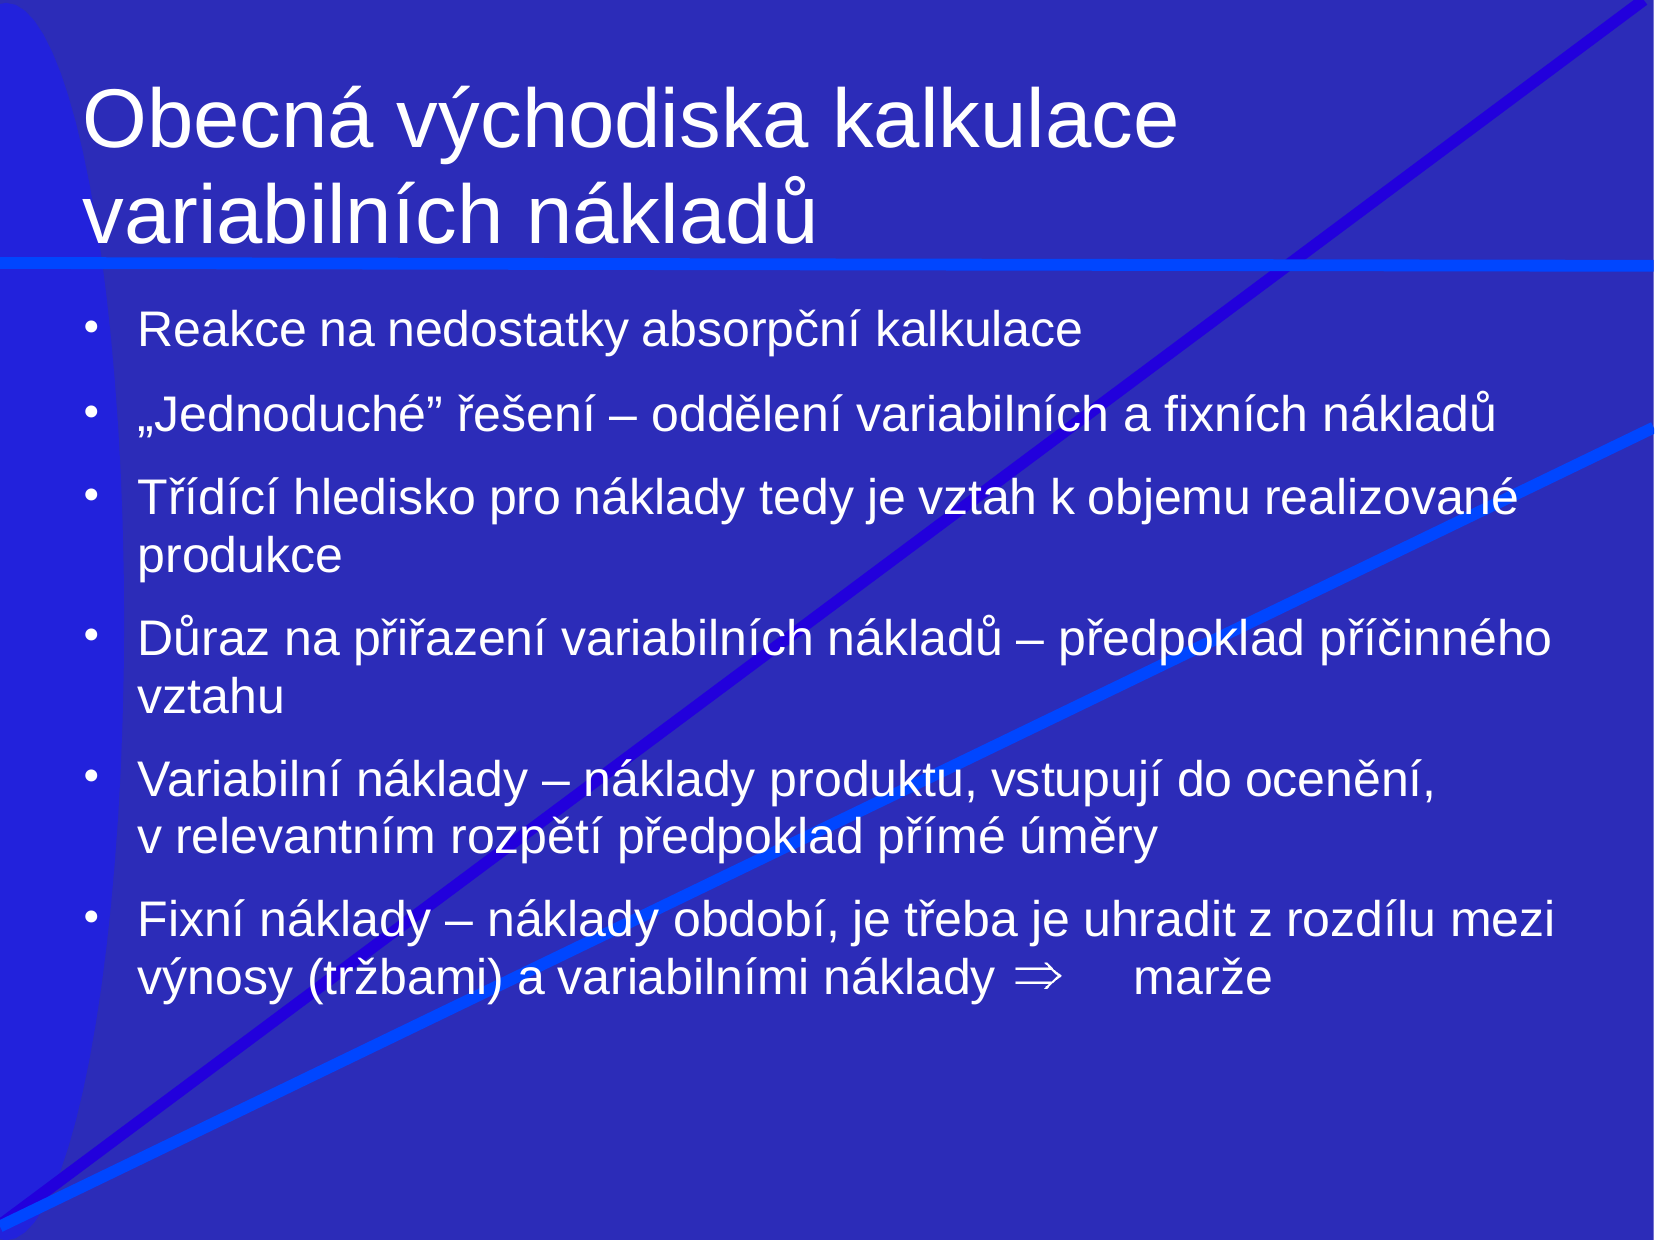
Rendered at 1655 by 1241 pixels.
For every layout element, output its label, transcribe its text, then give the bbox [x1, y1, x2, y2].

title Obecná východiska kalkulace variabilních nákladů [80, 67, 1574, 275]
text_box Reakce na nedostatky absorpční kalkulace „Jednoduché” řešení – oddělení variabilních a fixních nákladů Třídící hledisko pro náklady tedy je vztah k objemu realizované produkce Důraz na přiřazení variabilních nákladů – předpoklad příčinného vztahu Variabilní náklady – náklady produktu, vstupují do ocenění, v relevantním rozpětí předpoklad přímé úměry Fixní náklady – náklady období, je třeba je uhradit z rozdílu mezi výnosy (tržbami) a variabilními náklady marže [80, 296, 1567, 1005]
